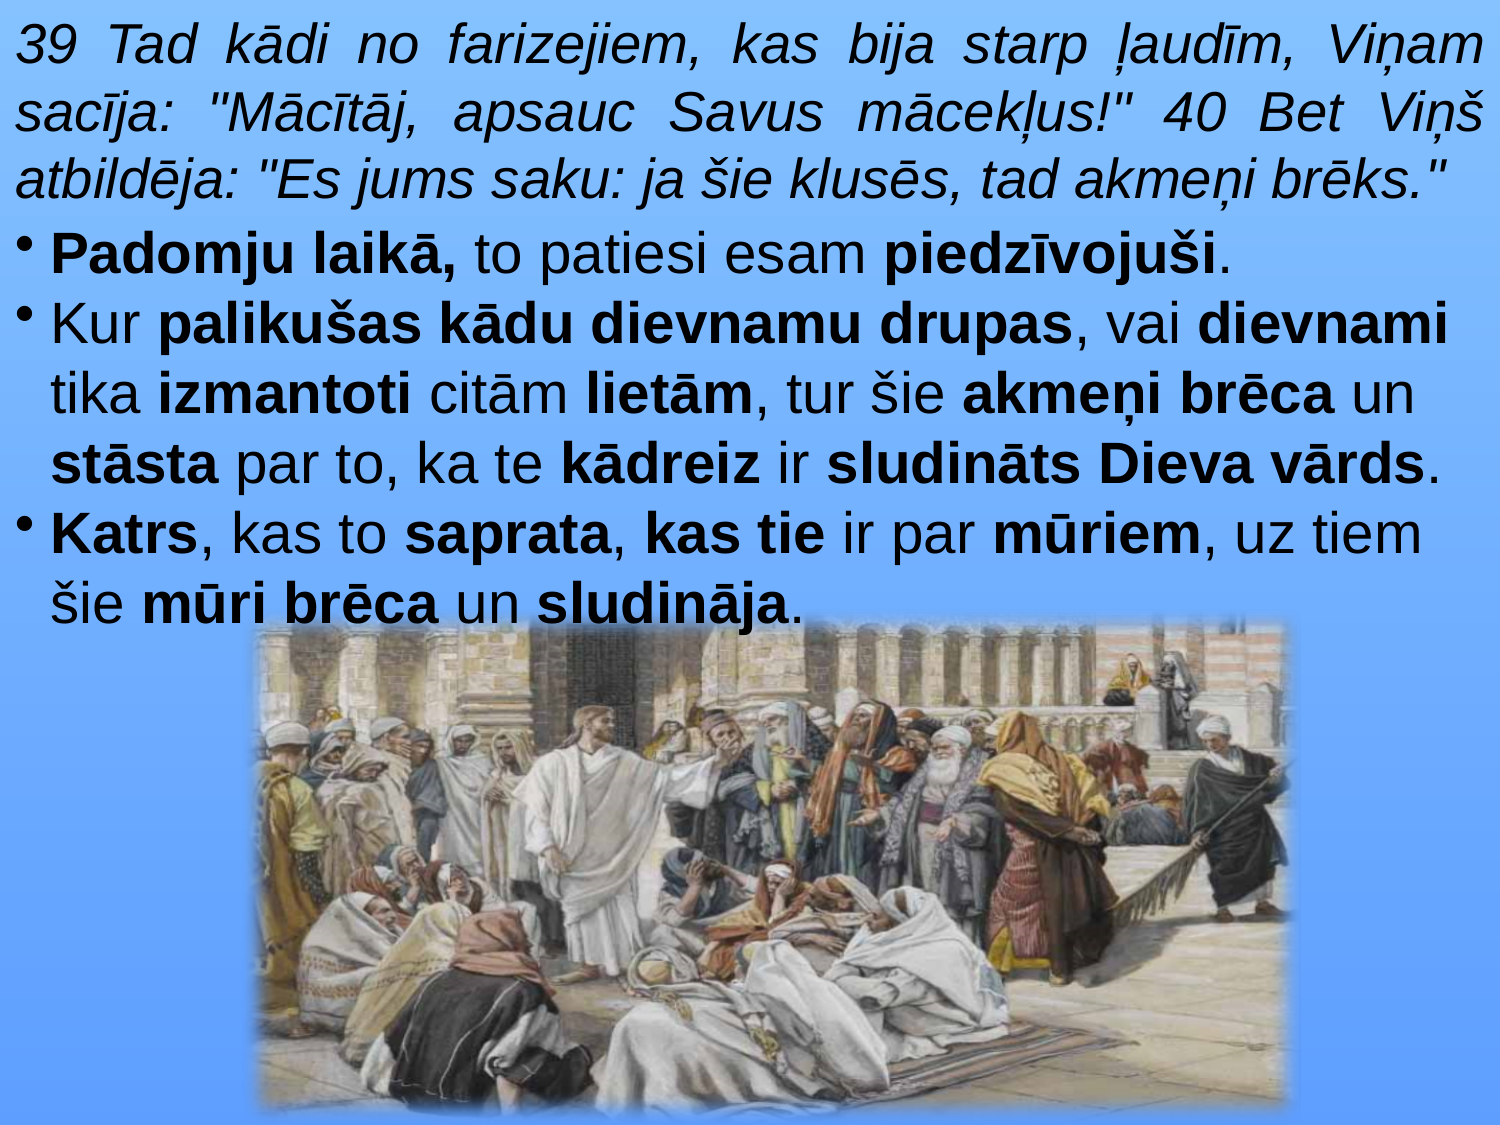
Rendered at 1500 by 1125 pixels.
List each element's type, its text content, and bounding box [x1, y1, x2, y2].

list 39 Tad kādi no farizejiem, kas bija starp ļaudīm, Viņam sacīja: "Mācītāj, apsauc Savus mācekļus!" 40 Bet Viņš atbildēja: "Es jums saku: ja šie klusēs, tad akmeņi brēks." [0, 0, 1500, 207]
picture [241, 609, 1301, 1125]
text_box Padomju laikā, to patiesi esam piedzīvojuši. Kur palikušas kādu dievnamu drupas, vai dievnami tika izmantoti citām lietām, tur šie akmeņi brēca un stāsta par to, ka te kādreiz ir sludināts Dieva vārds. Katrs, kas to saprata, kas tie ir par mūriem, uz tiem šie mūri brēca un sludināja. [0, 207, 1500, 643]
